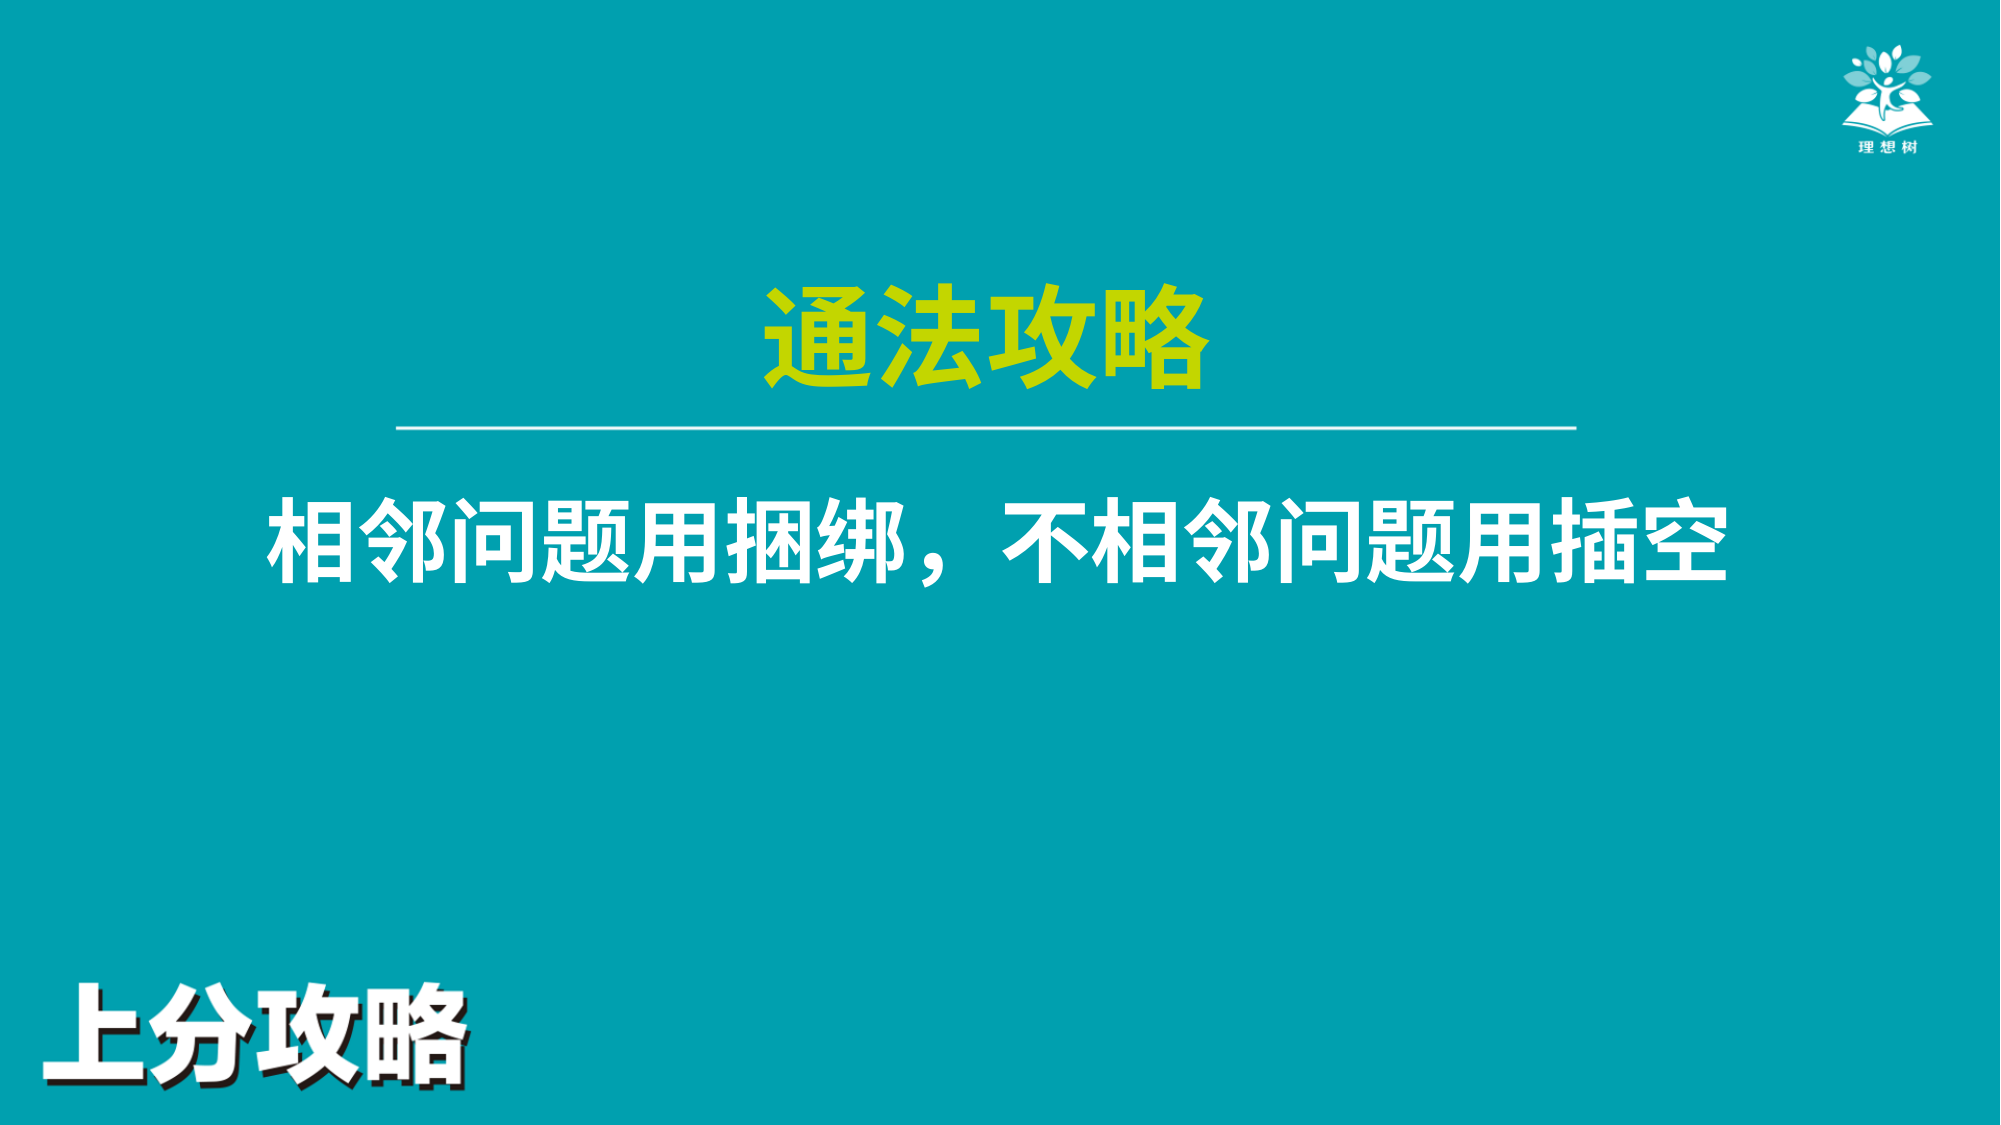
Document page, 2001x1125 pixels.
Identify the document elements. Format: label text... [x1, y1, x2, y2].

text_box 通法攻略 [395, 253, 1577, 413]
picture [0, 0, 2000, 472]
text_box 相邻问题用捆绑，不相邻问题用插空 [0, 472, 2000, 603]
picture [0, 603, 2000, 1125]
